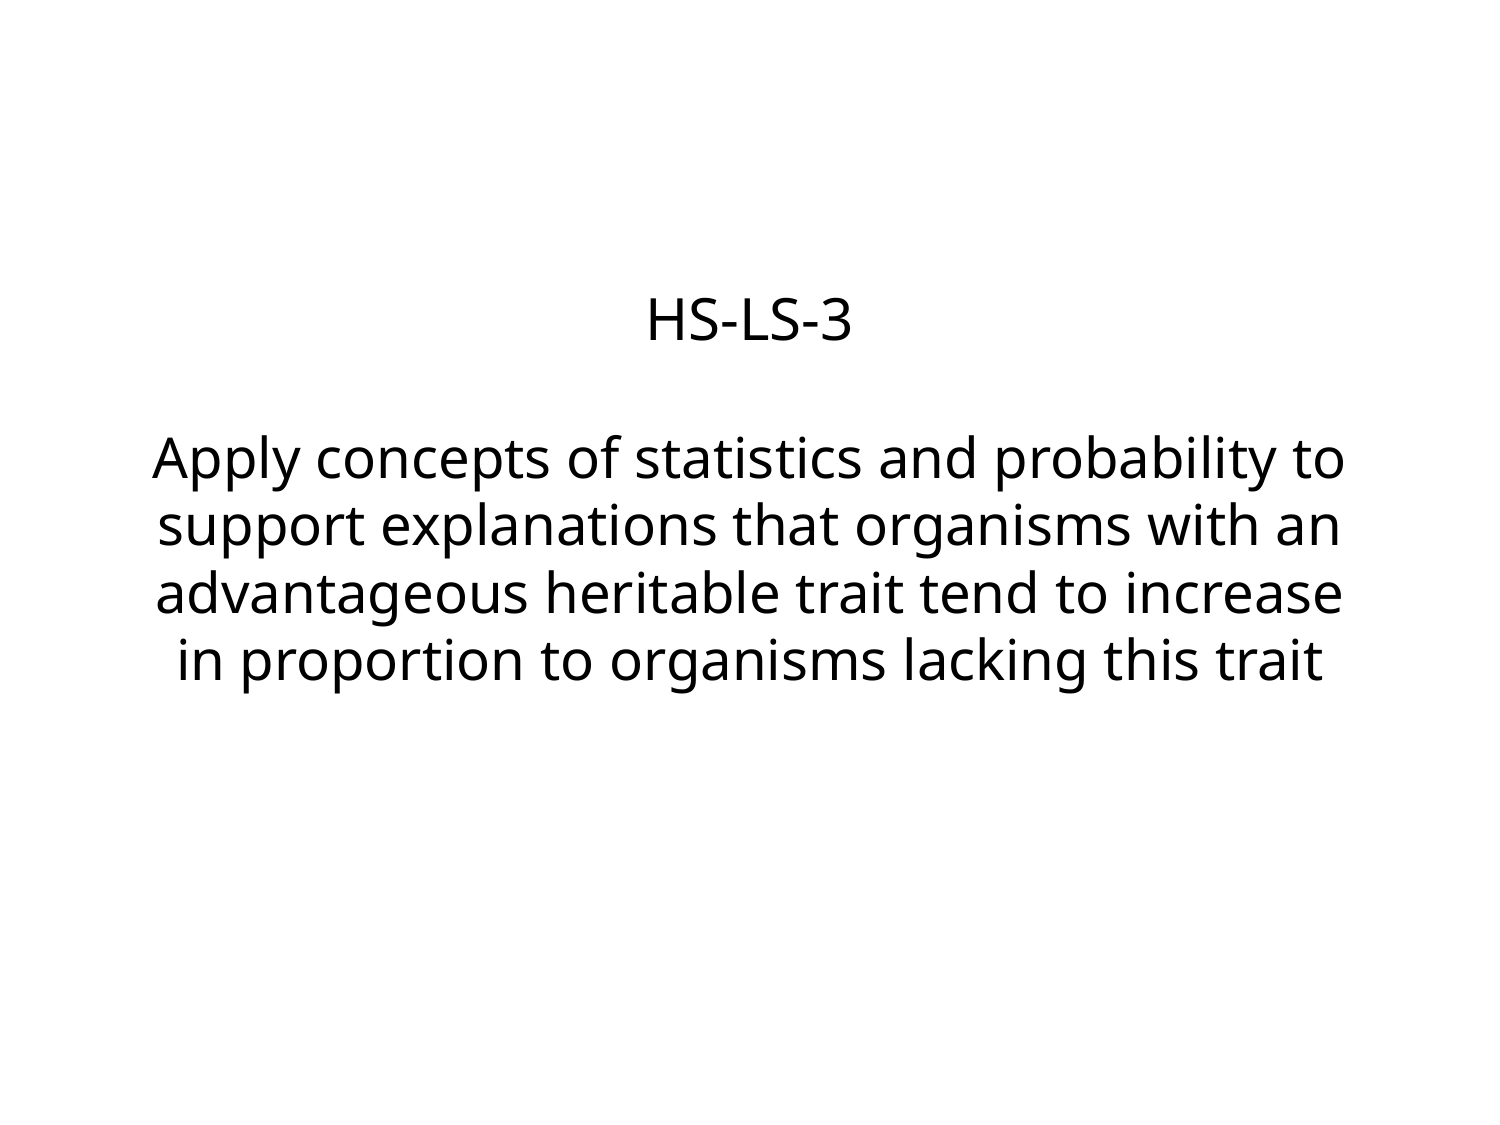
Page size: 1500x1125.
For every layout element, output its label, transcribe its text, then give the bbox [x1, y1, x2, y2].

title HS-LS-3 Apply concepts of statistics and probability to support explanations that organisms with an advantageous heritable trait tend to increase in proportion to organisms lacking this trait [112, 256, 1388, 719]
